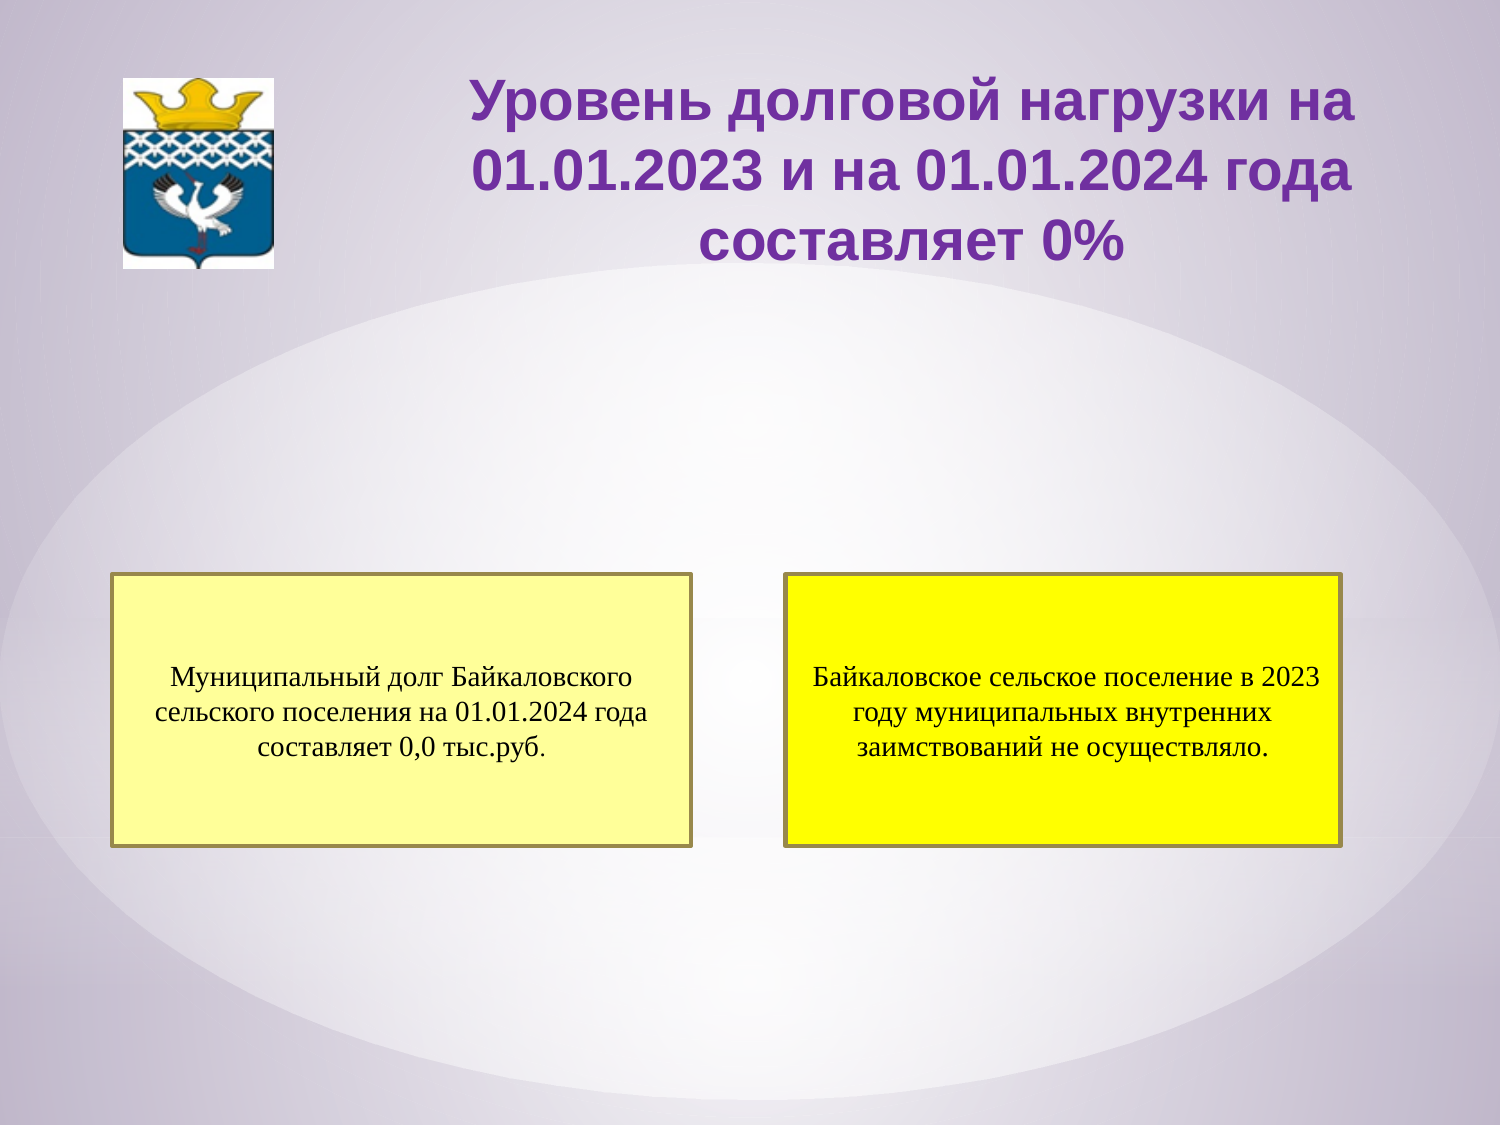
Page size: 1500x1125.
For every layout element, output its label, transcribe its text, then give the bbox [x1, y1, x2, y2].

picture [123, 77, 274, 269]
chart [88, 526, 1377, 1000]
title Уровень долговой нагрузки на 01.01.2023 и на 01.01.2024 года составляет 0% [354, 54, 1471, 362]
